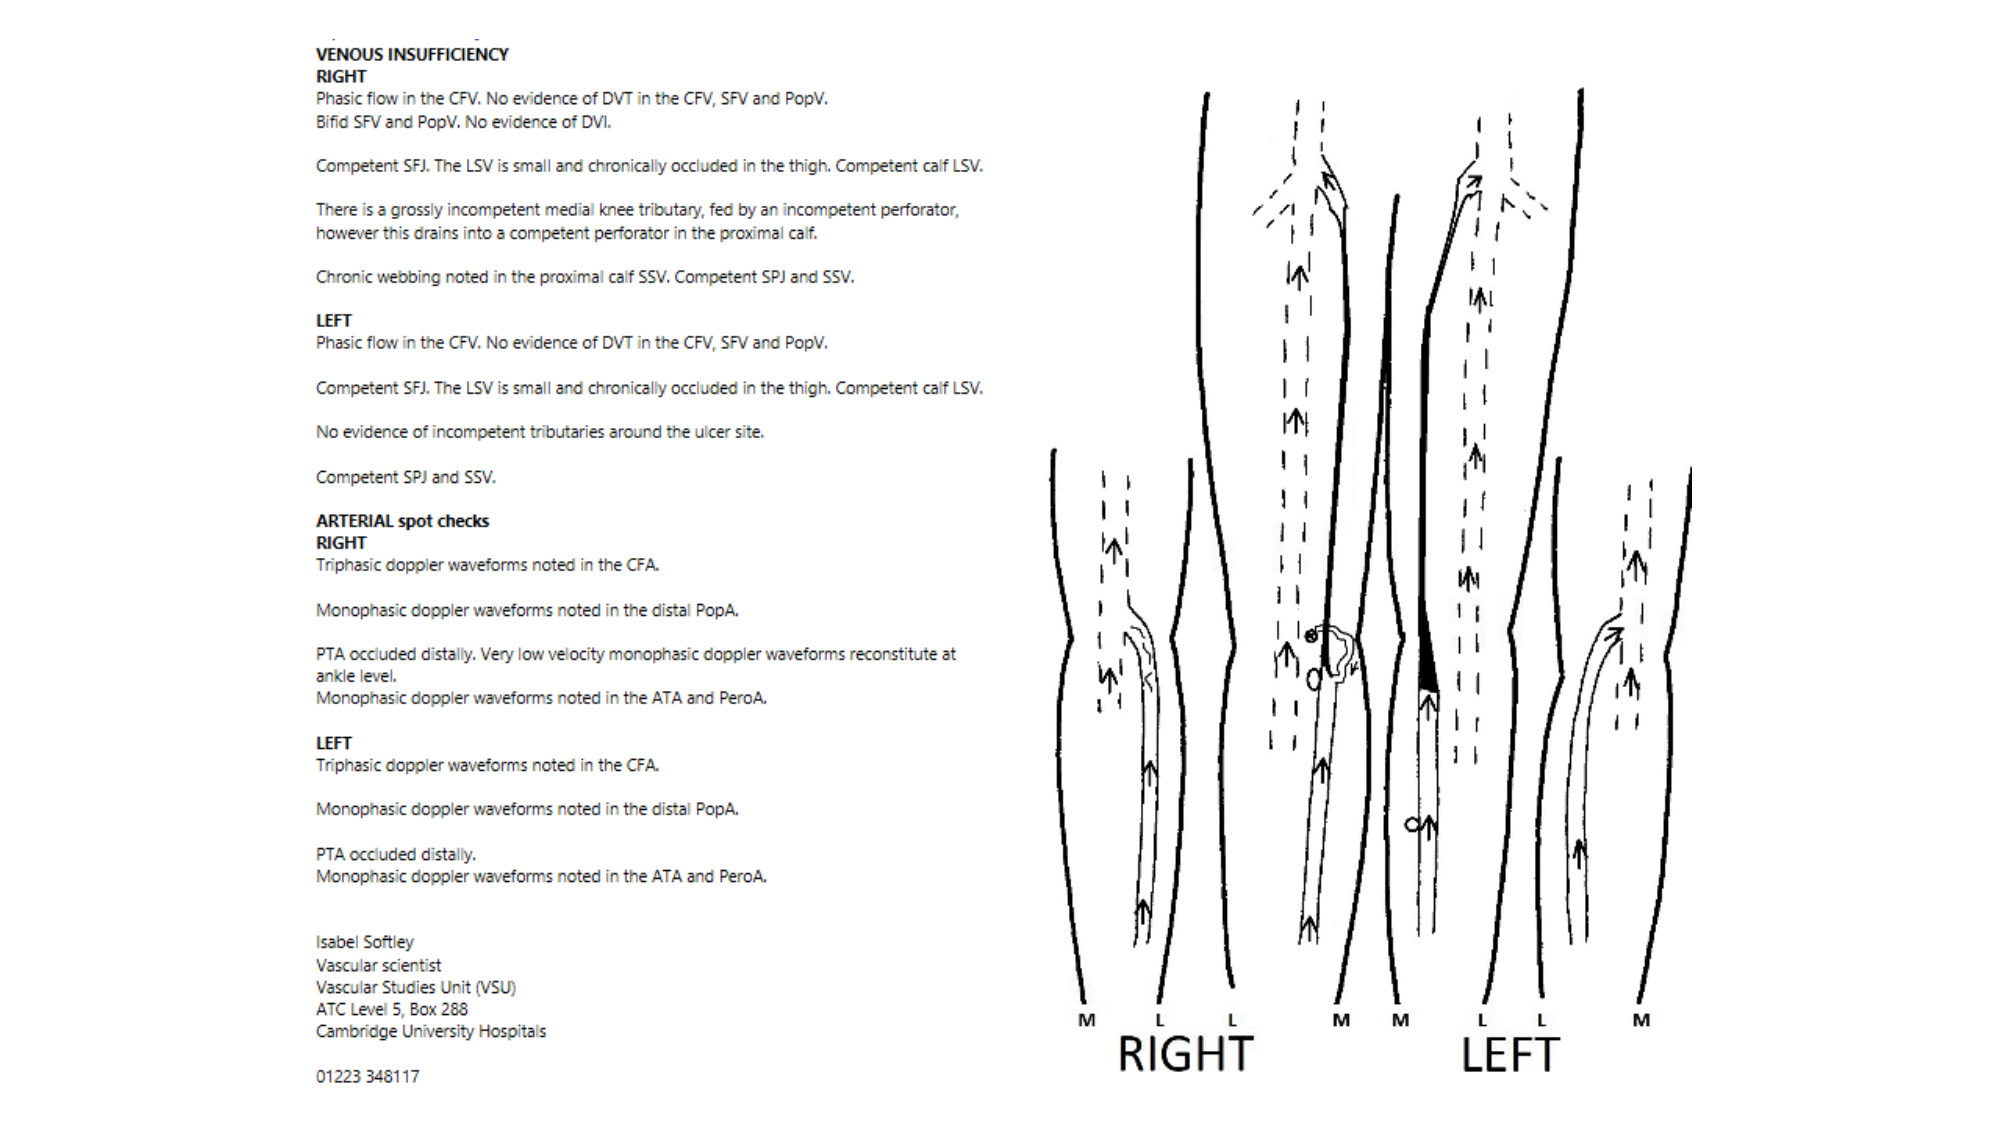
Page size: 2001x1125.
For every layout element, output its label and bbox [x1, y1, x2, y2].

picture [308, 39, 1692, 1086]
